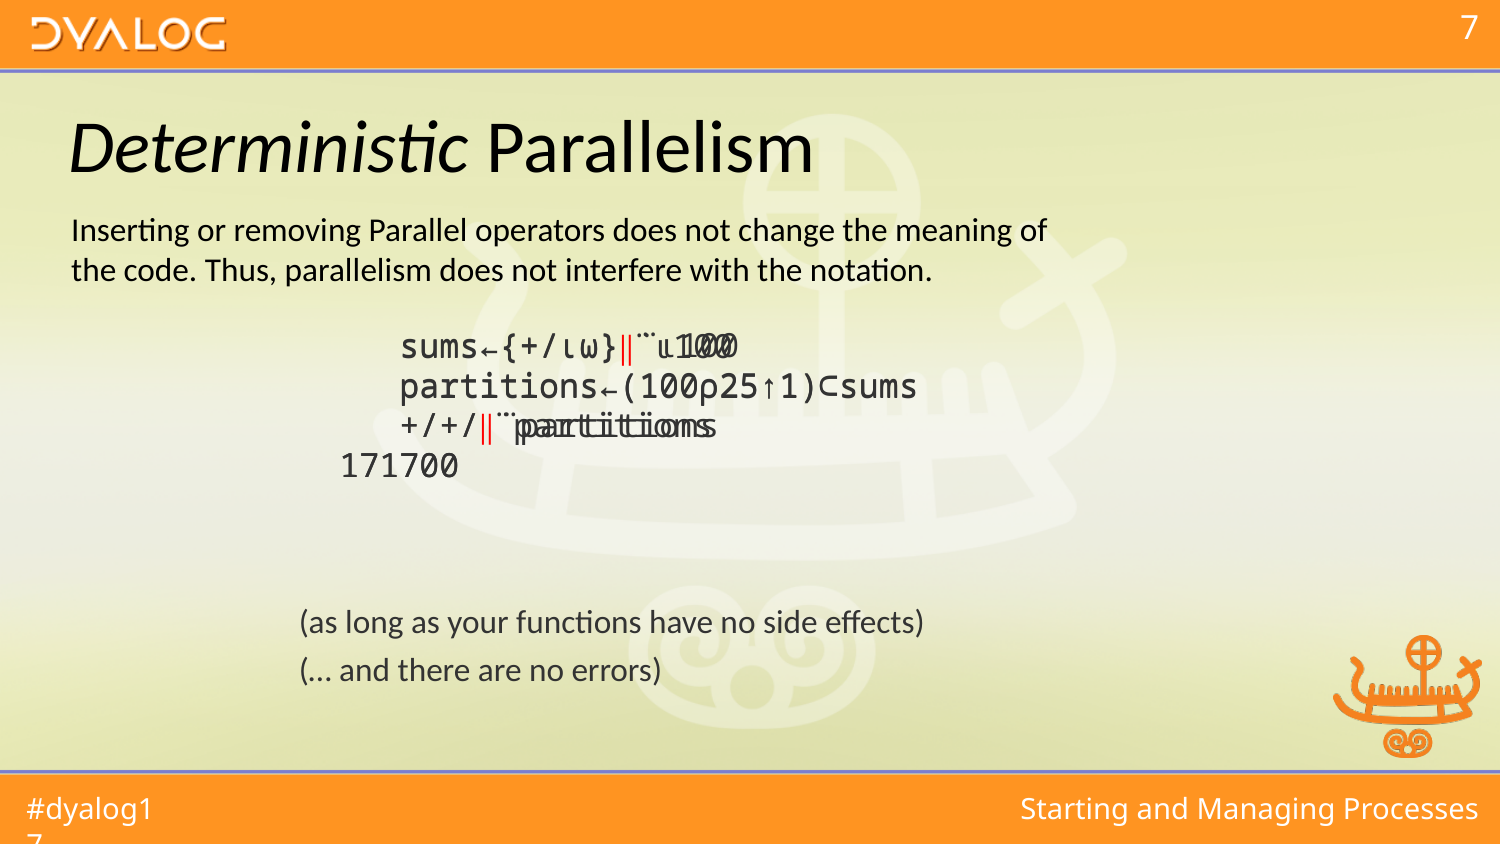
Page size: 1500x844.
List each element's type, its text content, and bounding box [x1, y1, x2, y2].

text_box (… and there are no errors) [284, 640, 1224, 692]
picture [0, 0, 1500, 844]
title Deterministic Parallelism [53, 94, 1425, 192]
list Inserting or removing Parallel operators does not change the meaning of the code. Thus, parallelism does not interfere with the notation. [56, 200, 1069, 758]
text_box (as long as your functions have no side effects) [284, 592, 1224, 640]
text_box sums←{+/⍳⍵}∥¨⍳100 partitions←(100⍴25↑1)⊂sums +/+/∥¨partitions 171700 [324, 317, 1264, 575]
